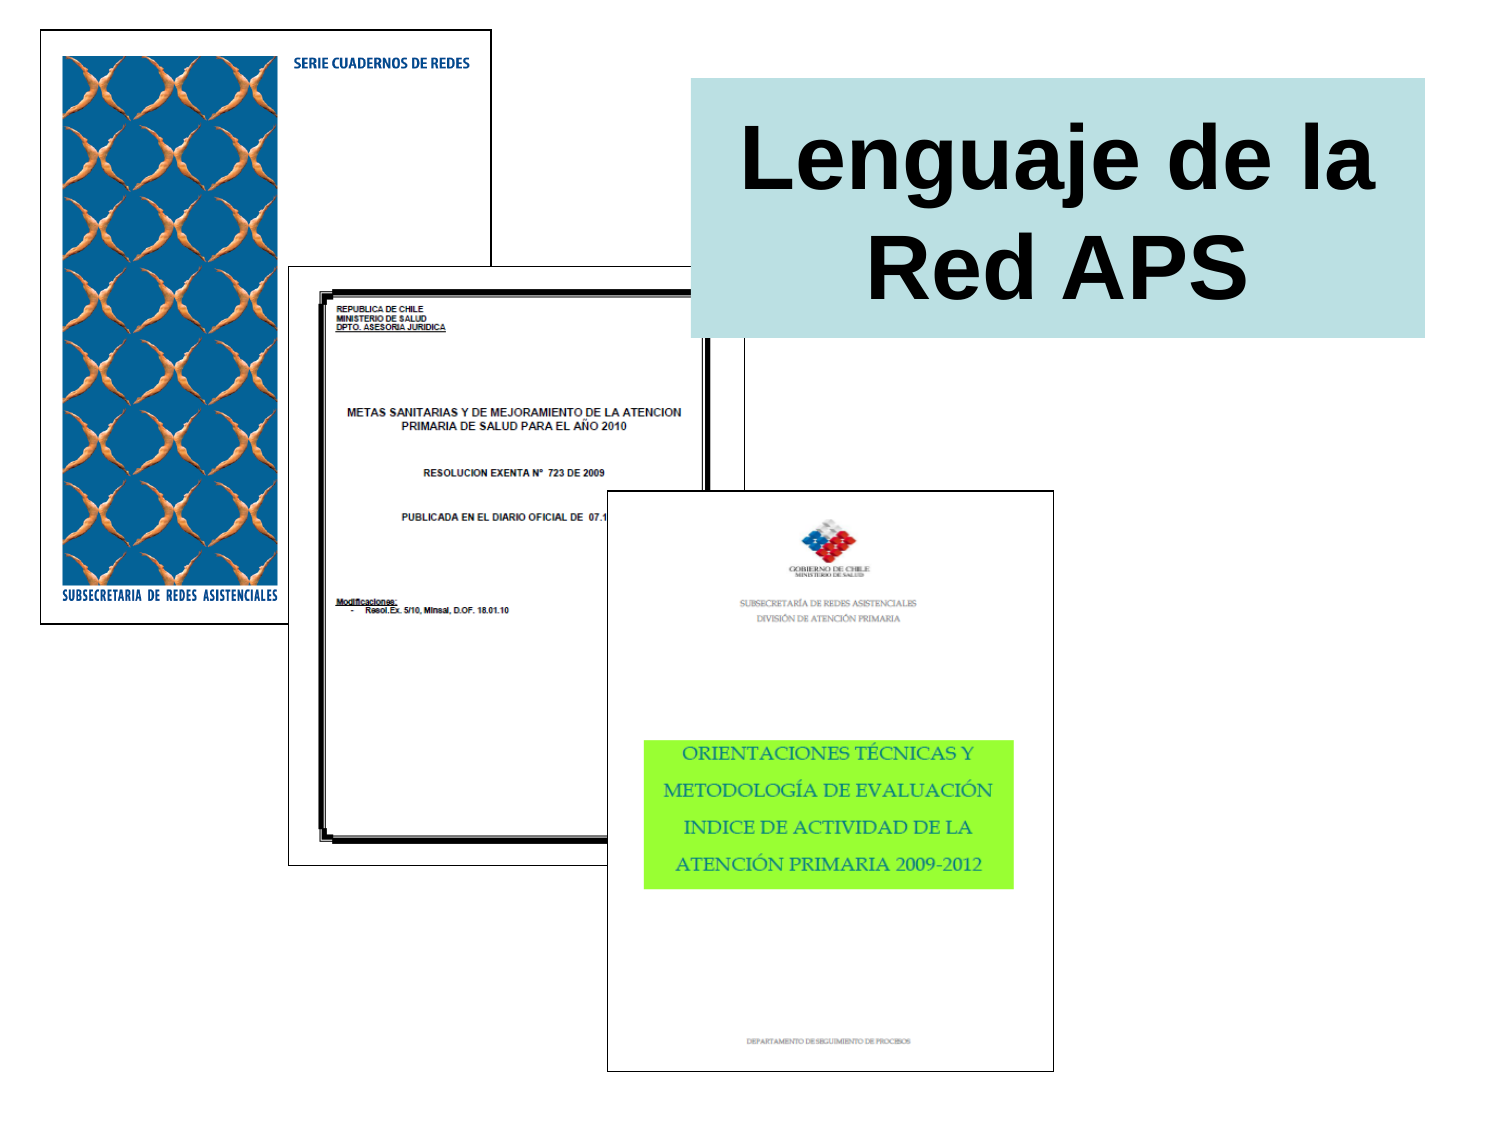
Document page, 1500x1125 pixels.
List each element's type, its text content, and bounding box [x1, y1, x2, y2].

picture [40, 30, 1054, 1072]
title Lenguaje de la Red APS [690, 77, 1426, 339]
